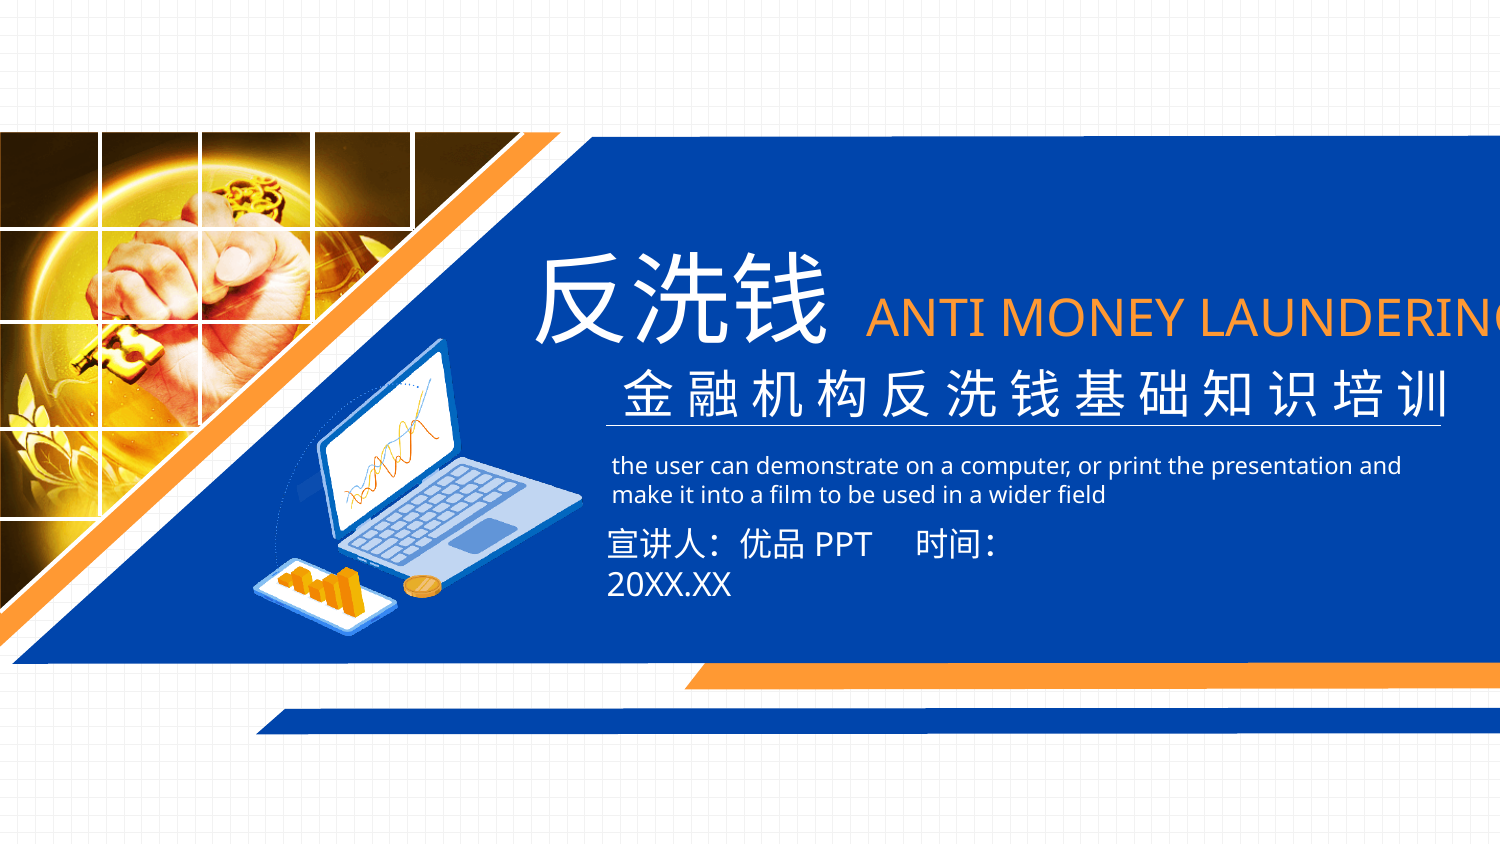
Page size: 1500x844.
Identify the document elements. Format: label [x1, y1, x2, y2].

text_box [0, 132, 561, 647]
text_box [253, 706, 1500, 736]
text_box [600, 353, 1475, 433]
picture [232, 332, 600, 653]
text_box [12, 135, 1500, 690]
